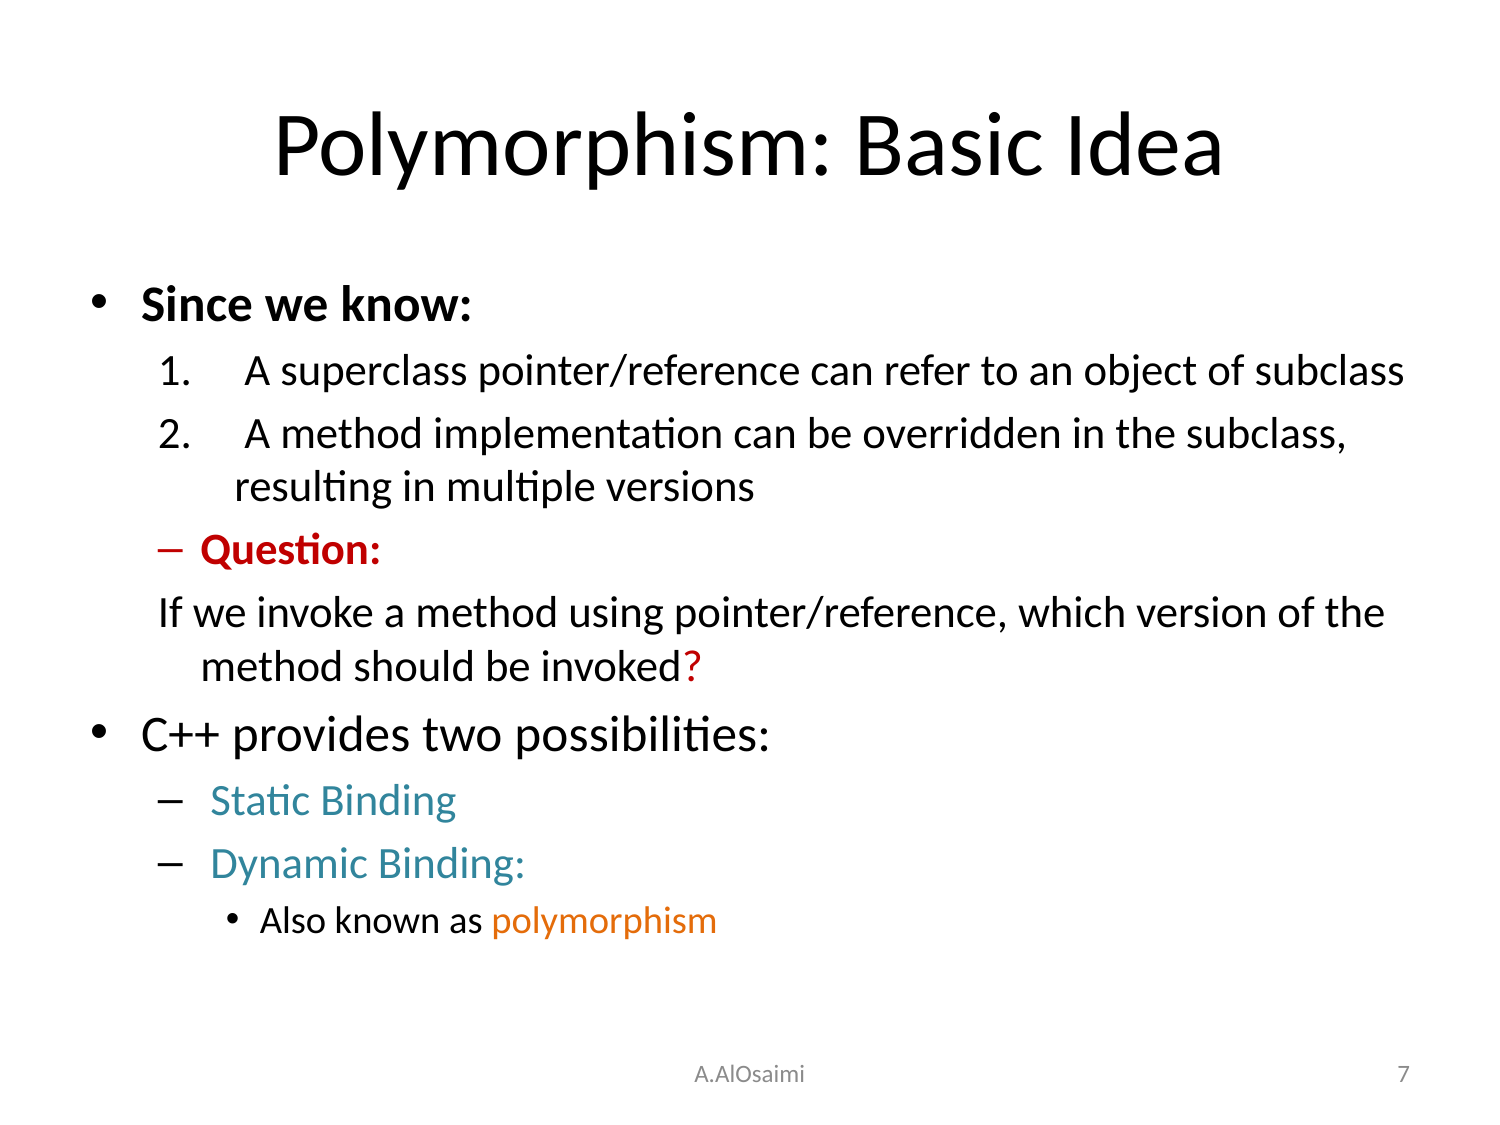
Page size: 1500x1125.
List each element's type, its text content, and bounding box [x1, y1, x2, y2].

title Polymorphism: Basic Idea [75, 45, 1425, 233]
list Since we know: A superclass pointer/reference can refer to an object of subclass A method implementation can be overridden in the subclass, resulting in multiple versions Question: If we invoke a method using pointer/reference, which version of the method should be invoked? C++ provides two possibilities: Static Binding Dynamic Binding: Also known as polymorphism [75, 262, 1425, 1005]
footer A.AlOsaimi [512, 1042, 988, 1103]
slide_number 7 [1074, 1042, 1425, 1103]
